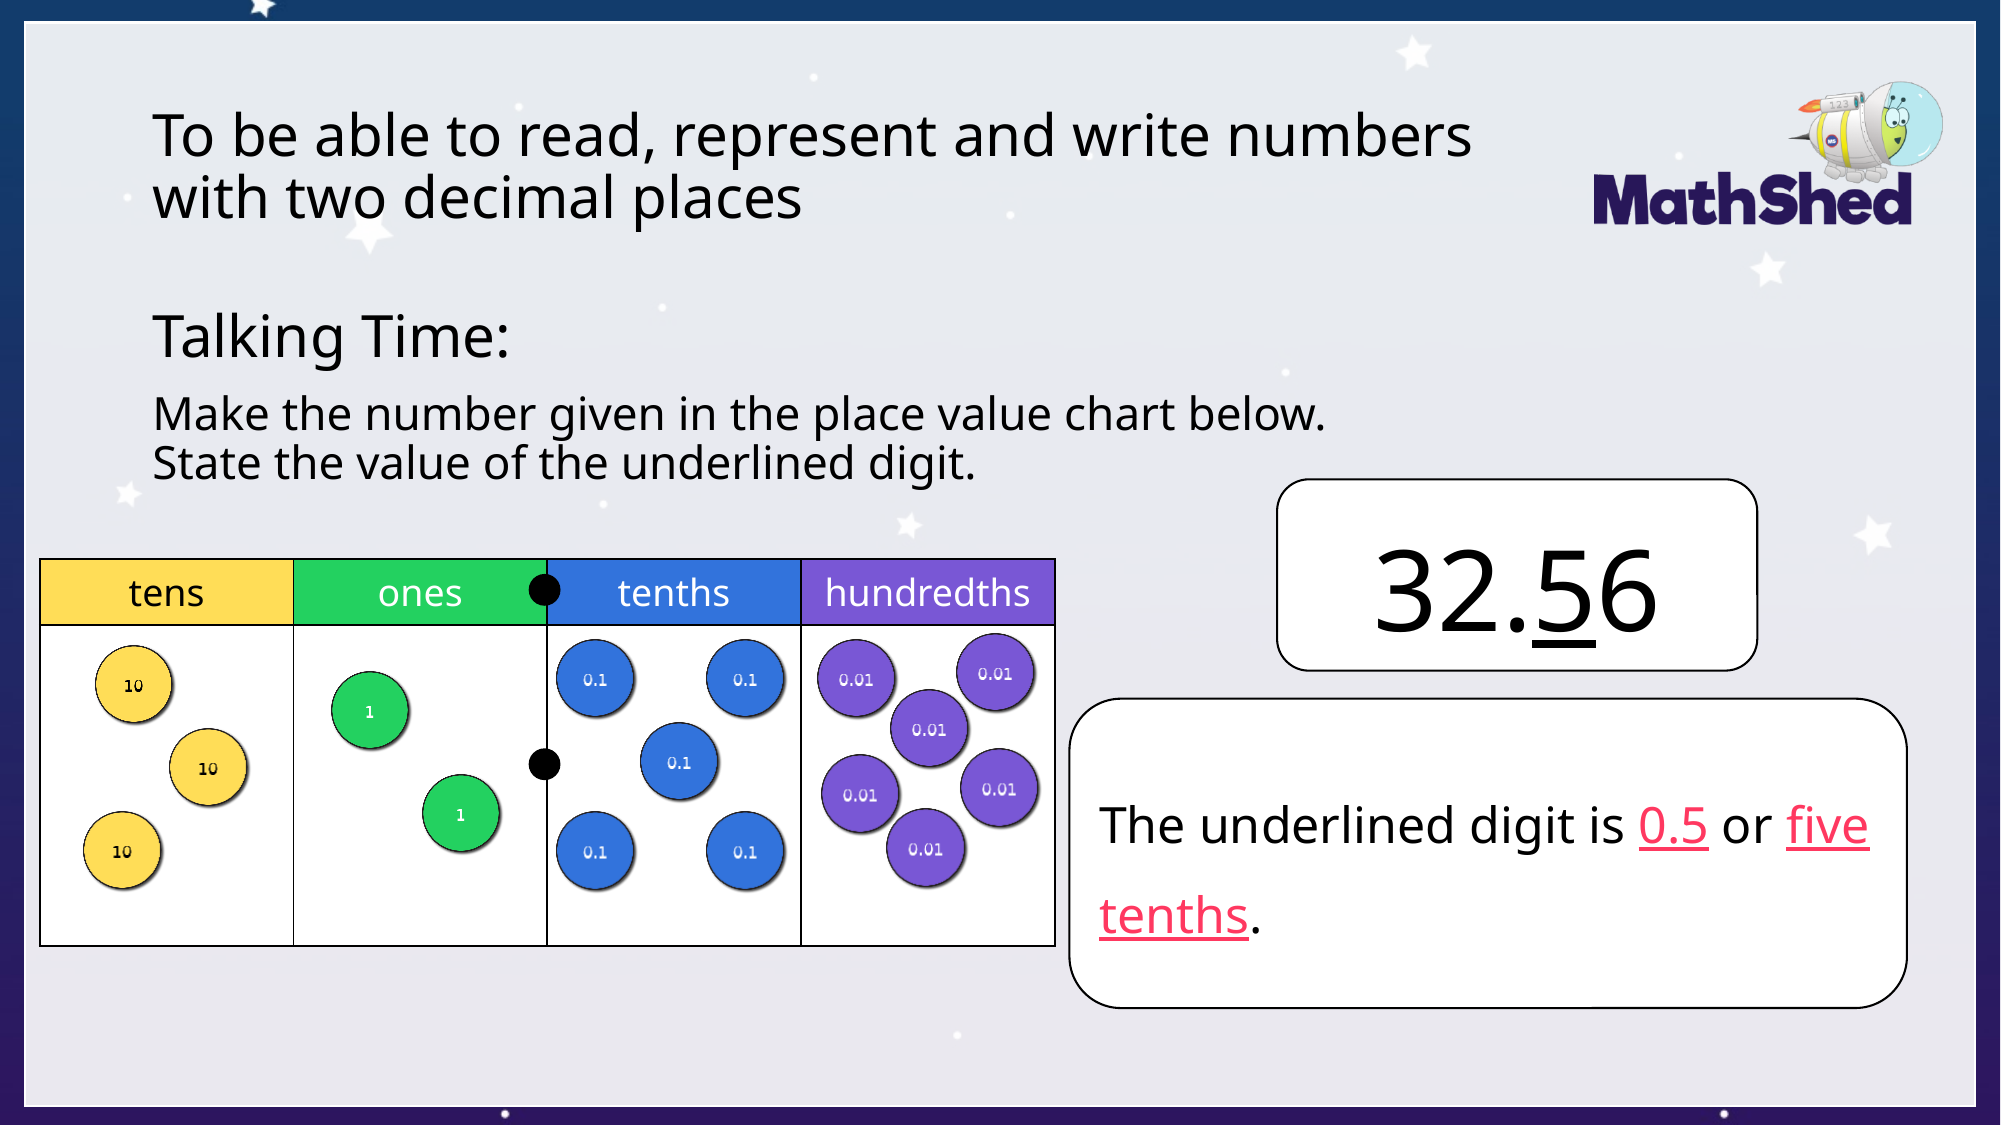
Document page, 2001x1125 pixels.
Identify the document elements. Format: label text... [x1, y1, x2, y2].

title To be able to read, represent and write numbers with two decimal places [137, 59, 1578, 278]
text_box [528, 748, 561, 781]
table_cell [41, 626, 293, 945]
text_box 32.56 [1276, 478, 1759, 672]
table_header ones [294, 560, 546, 624]
text_box [528, 573, 561, 606]
picture [0, 0, 2001, 1125]
table_cell [548, 626, 800, 945]
table_cell [802, 626, 1054, 945]
table_header tens [41, 560, 293, 624]
table_header tenths [548, 560, 800, 624]
table_cell [294, 626, 546, 945]
list Talking Time: Make the number given in the place value chart below. State the value of the underlined digit. [137, 299, 1863, 1014]
text_box The underlined digit is 0.5 or five tenths. [1068, 697, 1908, 1010]
table_header hundredths [802, 560, 1054, 624]
